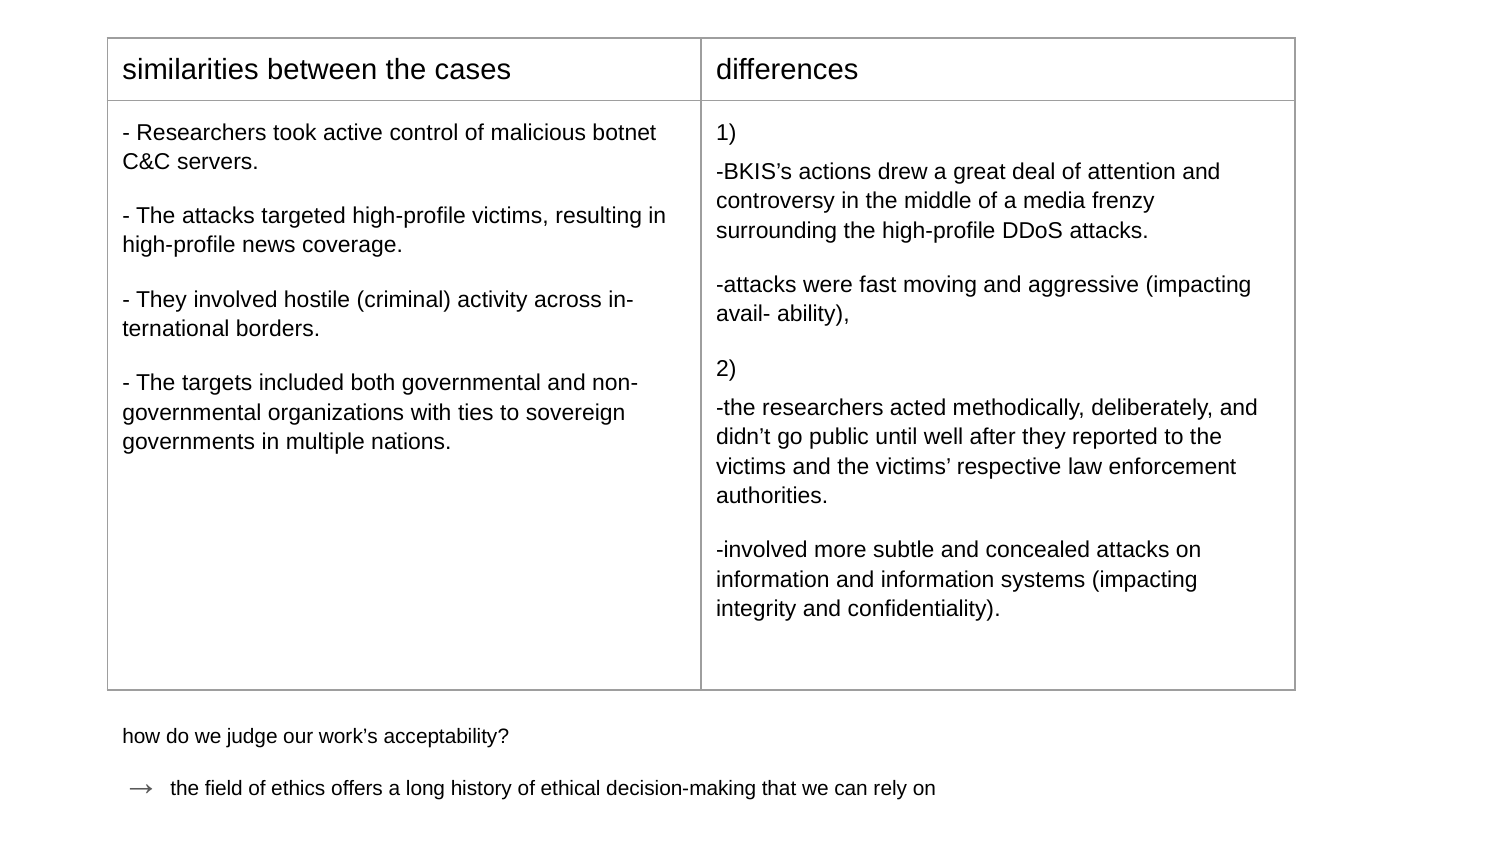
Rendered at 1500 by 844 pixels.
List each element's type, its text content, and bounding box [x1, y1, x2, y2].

table_cell 1) -BKIS’s actions drew a great deal of attention and controversy in the middle of a media frenzy surrounding the high-profile DDoS attacks. -attacks were fast moving and aggressive (impacting avail- ability), 2) -the researchers acted methodically, deliberately, and didn’t go public until well after they reported to the victims and the victims’ respective law enforcement authorities. -involved more subtle and concealed attacks on information and information systems (impacting integrity and confidentiality). [702, 101, 1294, 689]
table_header differences [702, 39, 1294, 100]
table_cell - Researchers took active control of malicious botnet C&C servers. - The attacks targeted high-profile victims, resulting in high-profile news coverage. - They involved hostile (criminal) activity across in- ternational borders. - The targets included both governmental and non- governmental organizations with ties to sovereign governments in multiple nations. [108, 101, 700, 689]
list how do we judge our work’s acceptability? → the field of ethics offers a long history of ethical decision-making that we can rely on [107, 707, 952, 844]
table_header similarities between the cases [108, 39, 700, 100]
